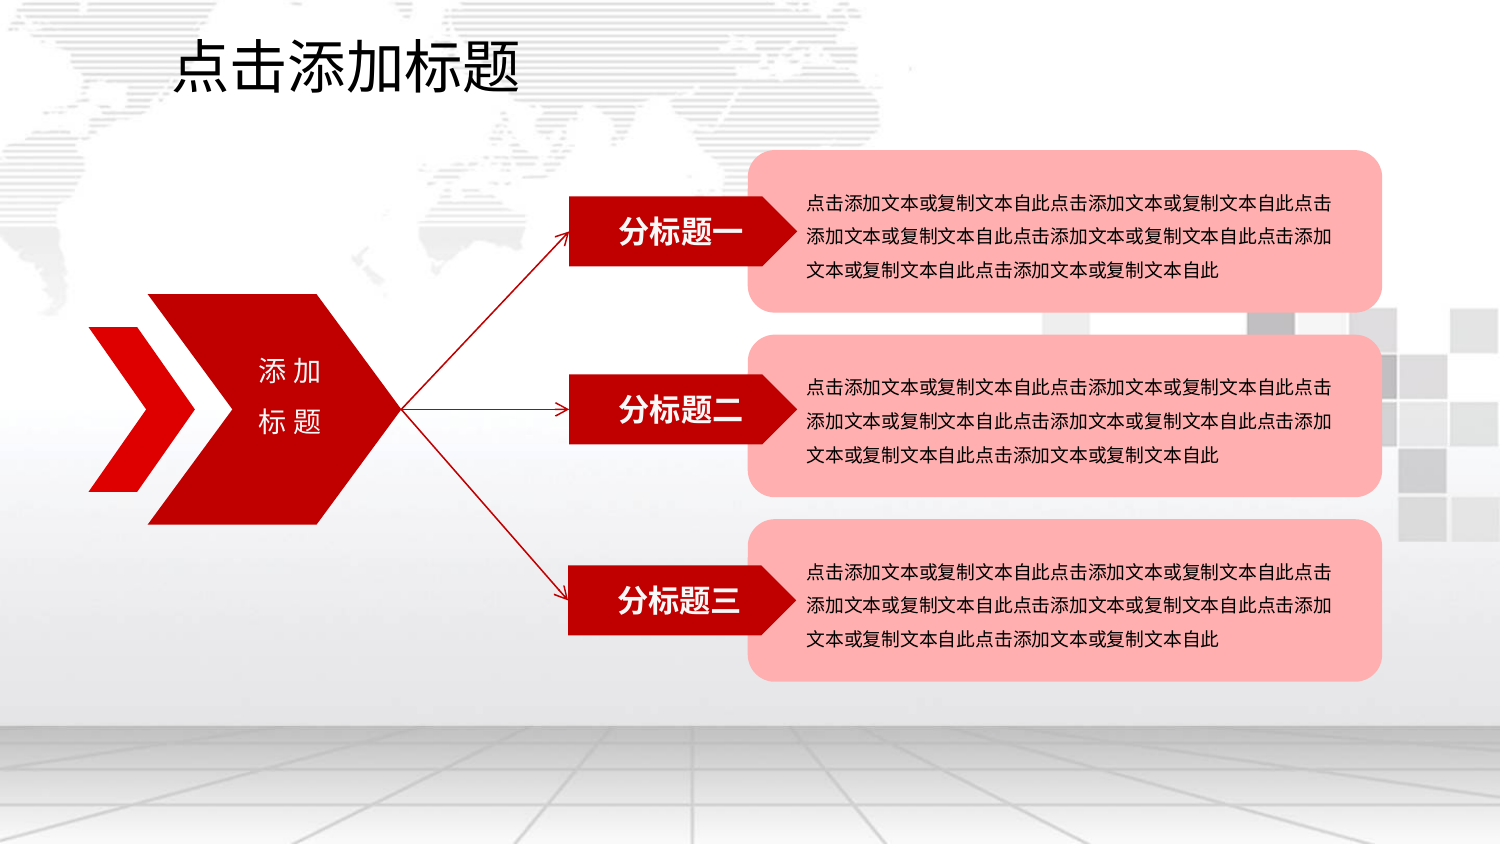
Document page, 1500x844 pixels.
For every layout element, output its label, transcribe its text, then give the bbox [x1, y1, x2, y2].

text_box [147, 294, 401, 525]
picture [0, 0, 1500, 844]
text_box 点击添加标题 [156, 22, 570, 108]
text_box 分标题一 [568, 195, 747, 268]
text_box 分标题二 [569, 373, 747, 446]
text_box 分标题三 [567, 564, 747, 637]
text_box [747, 519, 1383, 682]
text_box 添 加 标 题 [244, 329, 336, 446]
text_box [747, 334, 1383, 498]
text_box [401, 409, 569, 601]
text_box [401, 231, 570, 409]
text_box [747, 150, 1383, 313]
text_box [88, 327, 195, 492]
